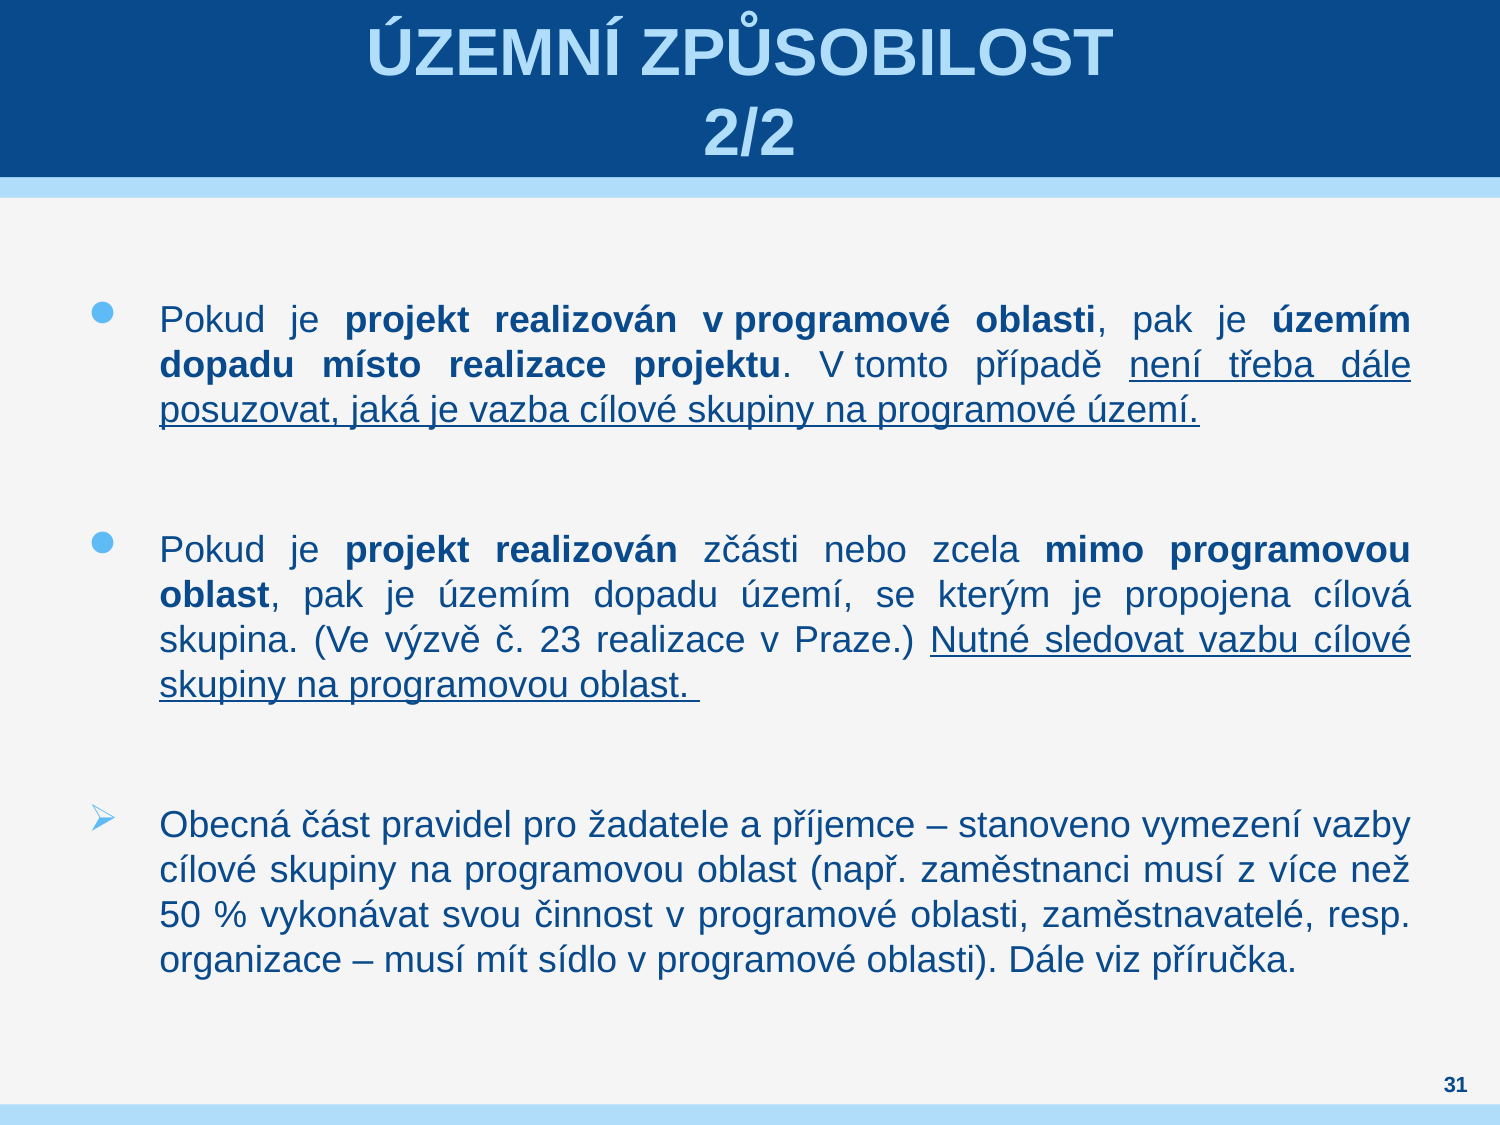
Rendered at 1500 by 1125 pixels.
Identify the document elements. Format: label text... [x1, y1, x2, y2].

slide_number 31 [1417, 1068, 1495, 1099]
title Územní způsobilost 2/2 [59, 0, 1441, 178]
list Pokud je projekt realizován v programové oblasti, pak je územím dopadu místo realizace projektu. V tomto případě není třeba dále posuzovat, jaká je vazba cílové skupiny na programové území. Pokud je projekt realizován zčásti nebo zcela mimo programovou oblast, pak je územím dopadu území, se kterým je propojena cílová skupina. (Ve výzvě č. 23 realizace v Praze.) Nutné sledovat vazbu cílové skupiny na programovou oblast. Obecná část pravidel pro žadatele a příjemce – stanoveno vymezení vazby cílové skupiny na programovou oblast (např. zaměstnanci musí z více než 50 % vykonávat svou činnost v programové oblasti, zaměstnavatelé, resp. organizace – musí mít sídlo v programové oblasti). Dále viz příručka. [88, 295, 1412, 1004]
